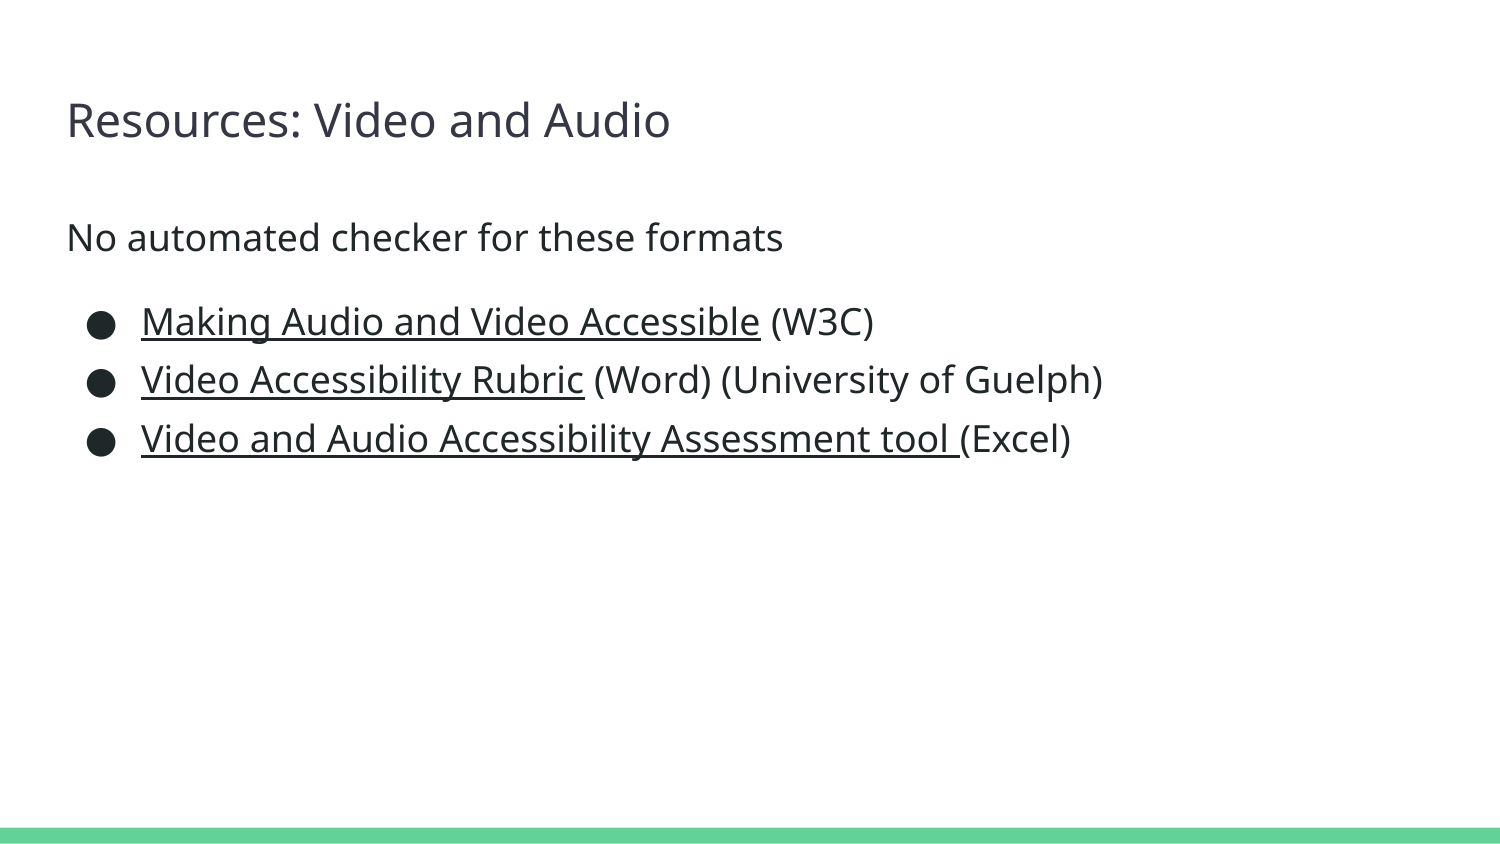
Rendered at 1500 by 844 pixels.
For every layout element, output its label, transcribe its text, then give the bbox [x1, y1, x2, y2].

title Resources: Video and Audio [51, 72, 1449, 167]
list No automated checker for these formats Making Audio and Video Accessible (W3C) Video Accessibility Rubric (Word) (University of Guelph) Video and Audio Accessibility Assessment tool (Excel) [51, 189, 1449, 750]
